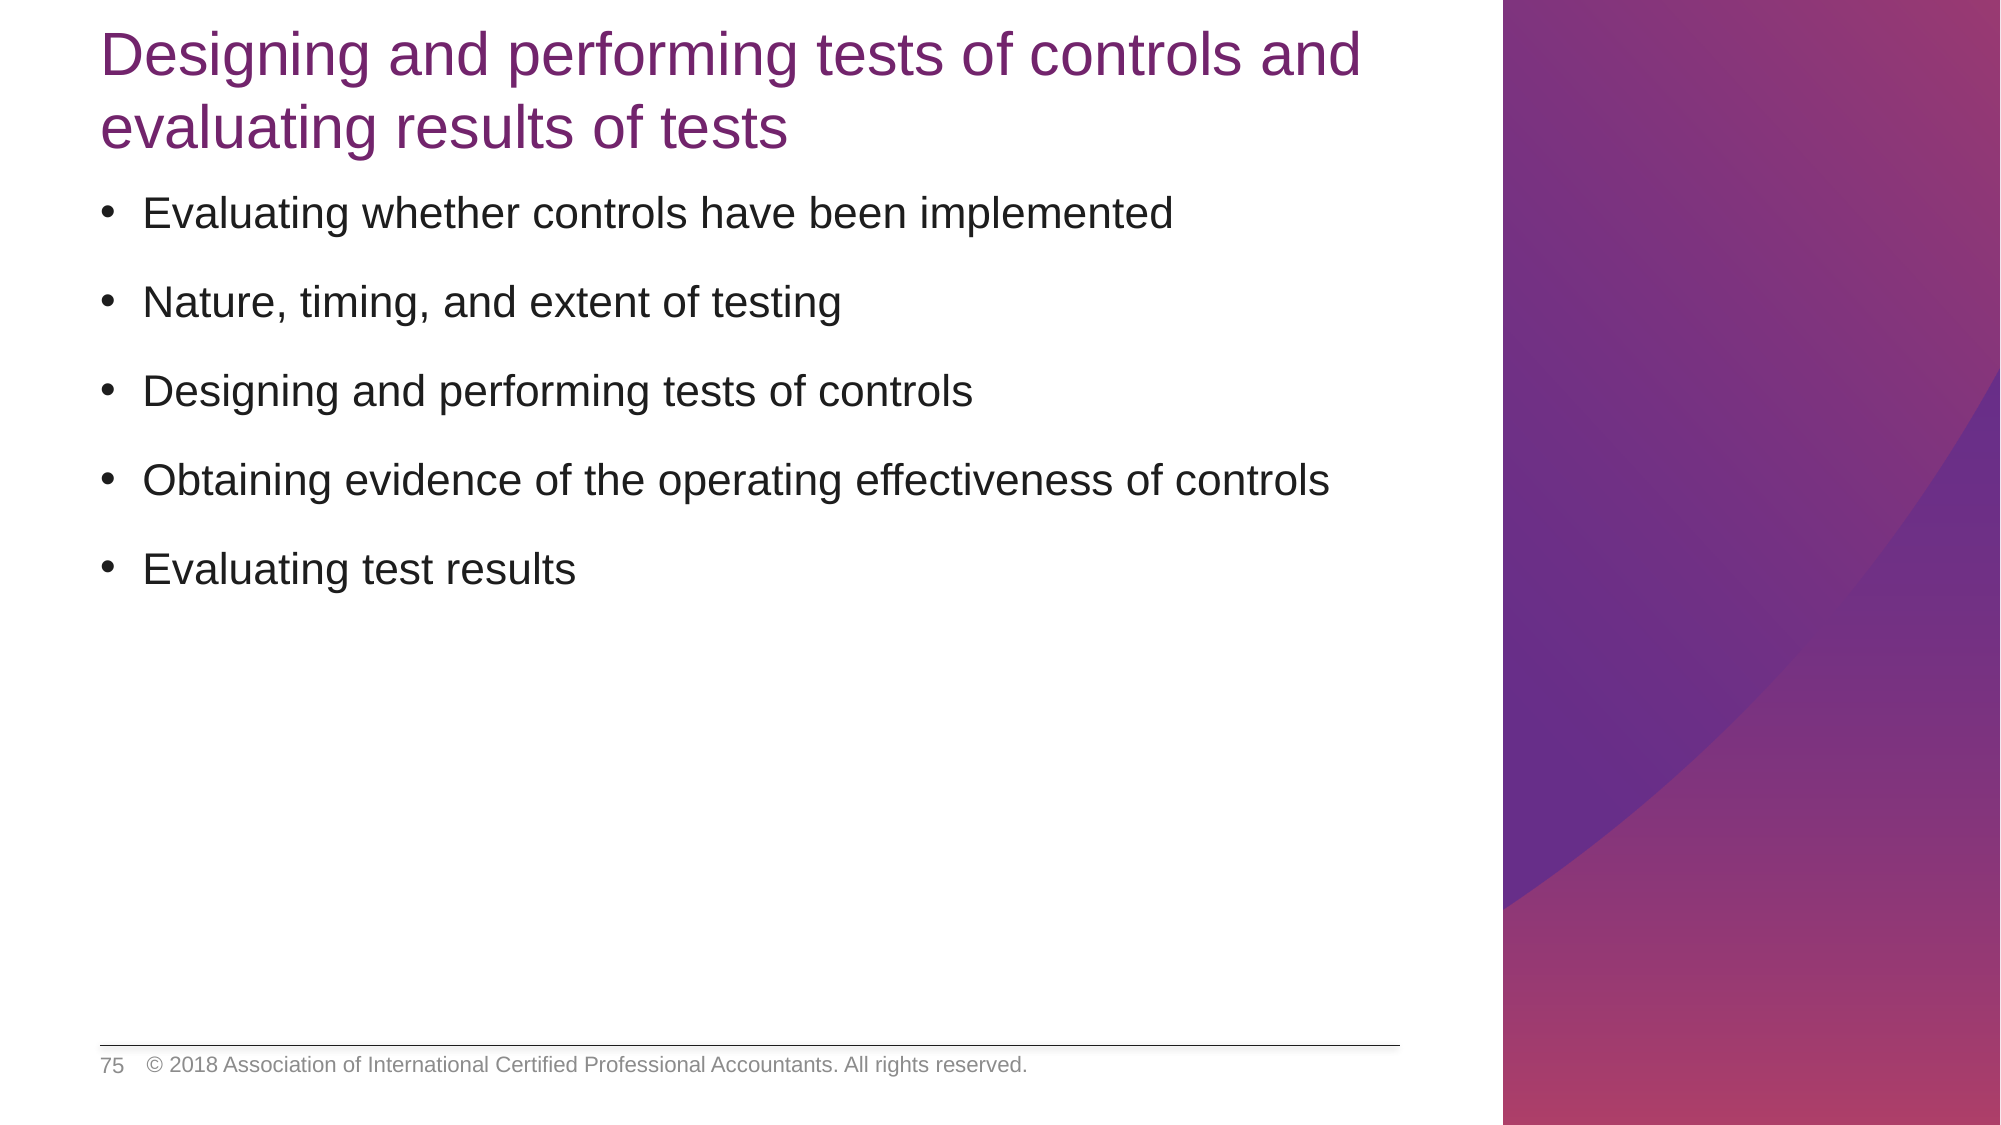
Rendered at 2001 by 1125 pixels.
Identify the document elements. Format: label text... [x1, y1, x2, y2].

picture [1503, 0, 2001, 1125]
title Designing and performing tests of controls and evaluating results of tests [100, 31, 1401, 161]
slide_number 75 [99, 1050, 147, 1111]
footer © 2018 Association of International Certified Professional Accountants. All rights reserved. [147, 1050, 1400, 1111]
list Evaluating whether controls have been implemented Nature, timing, and extent of testing Designing and performing tests of controls Obtaining evidence of the operating effectiveness of controls Evaluating test results [100, 182, 1401, 915]
